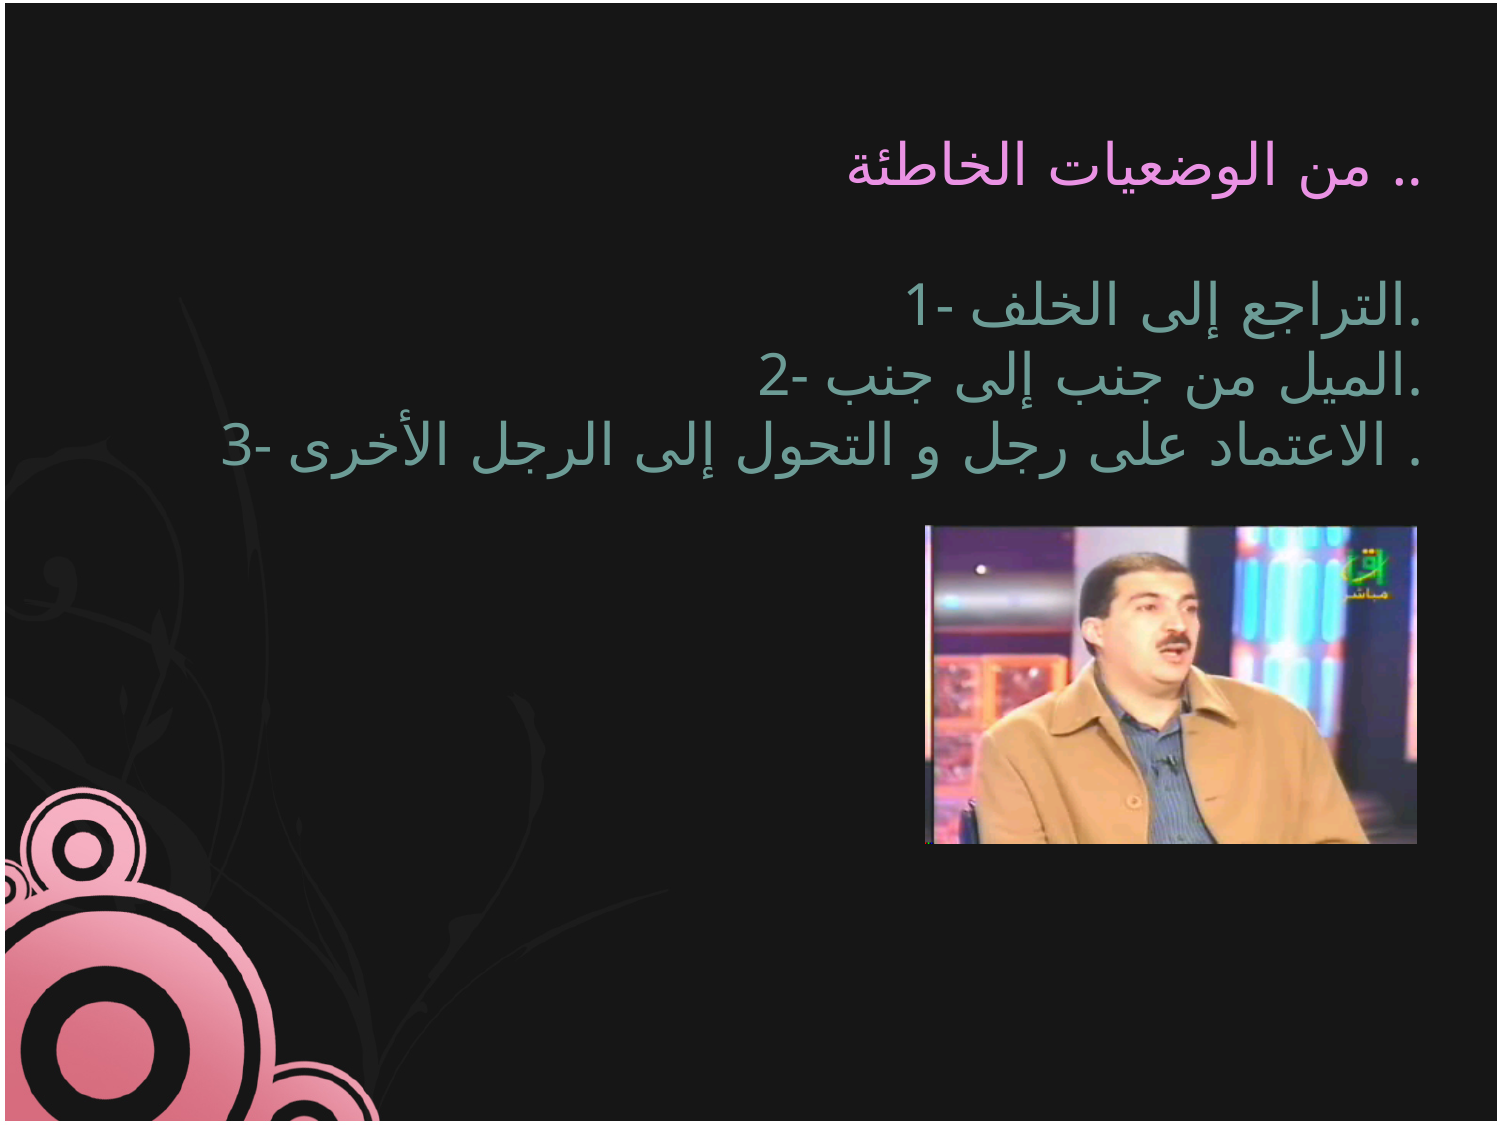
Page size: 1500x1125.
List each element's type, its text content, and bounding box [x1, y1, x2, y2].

text_box من الوضعيات الخاطئة .. 1- التراجع إلى الخلف. 2- الميل من جنب إلى جنب. 3- الاعتماد على رجل و التحول إلى الرجل الأخرى . [174, 49, 1438, 625]
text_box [924, 524, 1418, 845]
picture [0, 0, 1500, 1125]
